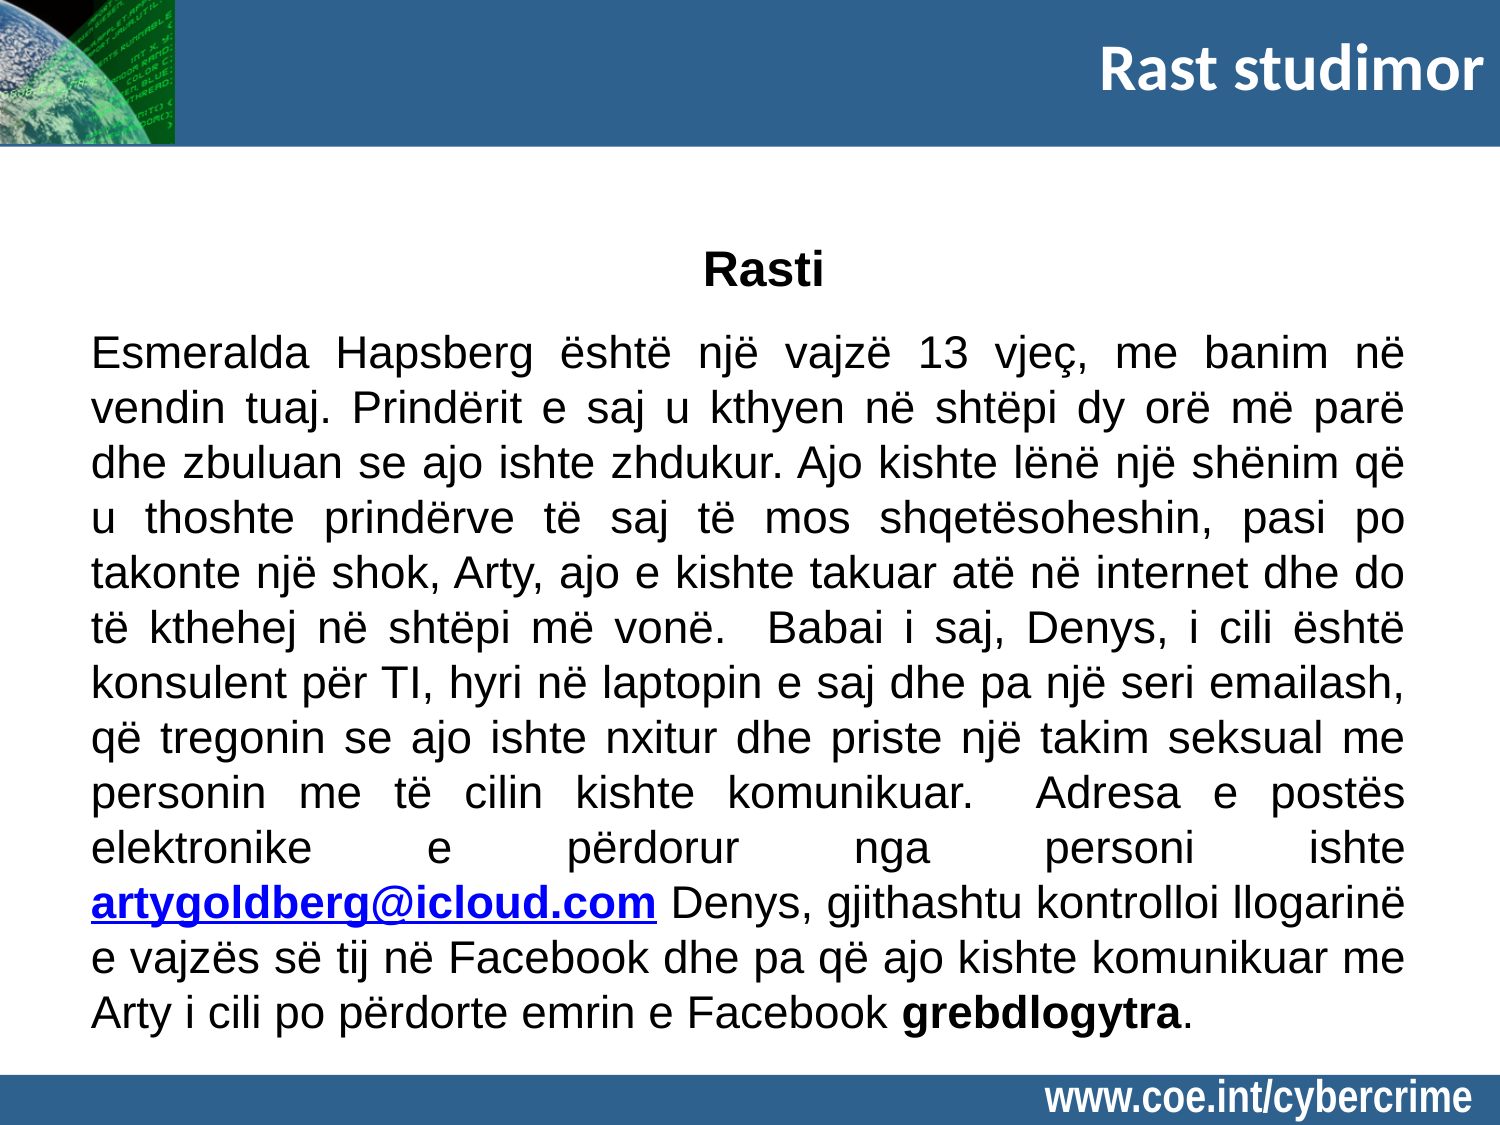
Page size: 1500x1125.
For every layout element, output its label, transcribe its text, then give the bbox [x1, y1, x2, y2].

text_box Rast studimor [177, 0, 1500, 149]
picture [0, 0, 175, 144]
text_box Rasti [174, 228, 1162, 304]
text_box www.coe.int/cybercrime [1030, 1059, 1500, 1125]
text_box [0, 1073, 1030, 1125]
text_box Esmeralda Hapsberg është një vajzë 13 vjeç, me banim në vendin tuaj. Prindërit e saj u kthyen në shtëpi dy orë më parë dhe zbuluan se ajo ishte zhdukur. Ajo kishte lënë një shënim që u thoshte prindërve të saj të mos shqetësoheshin, pasi po takonte një shok, Arty, ajo e kishte takuar atë në internet dhe do të kthehej në shtëpi më vonë. Babai i saj, Denys, i cili është konsulent për TI, hyri në laptopin e saj dhe pa një seri emailash, që tregonin se ajo ishte nxitur dhe priste një takim seksual me personin me të cilin kishte komunikuar. Adresa e postës elektronike e përdorur nga personi ishte artygoldberg@icloud.com Denys, gjithashtu kontrolloi llogarinë e vajzës së tij në Facebook dhe pa që ajo kishte komunikuar me Arty i cili po përdorte emrin e Facebook grebdlogytra. [76, 315, 1422, 1046]
